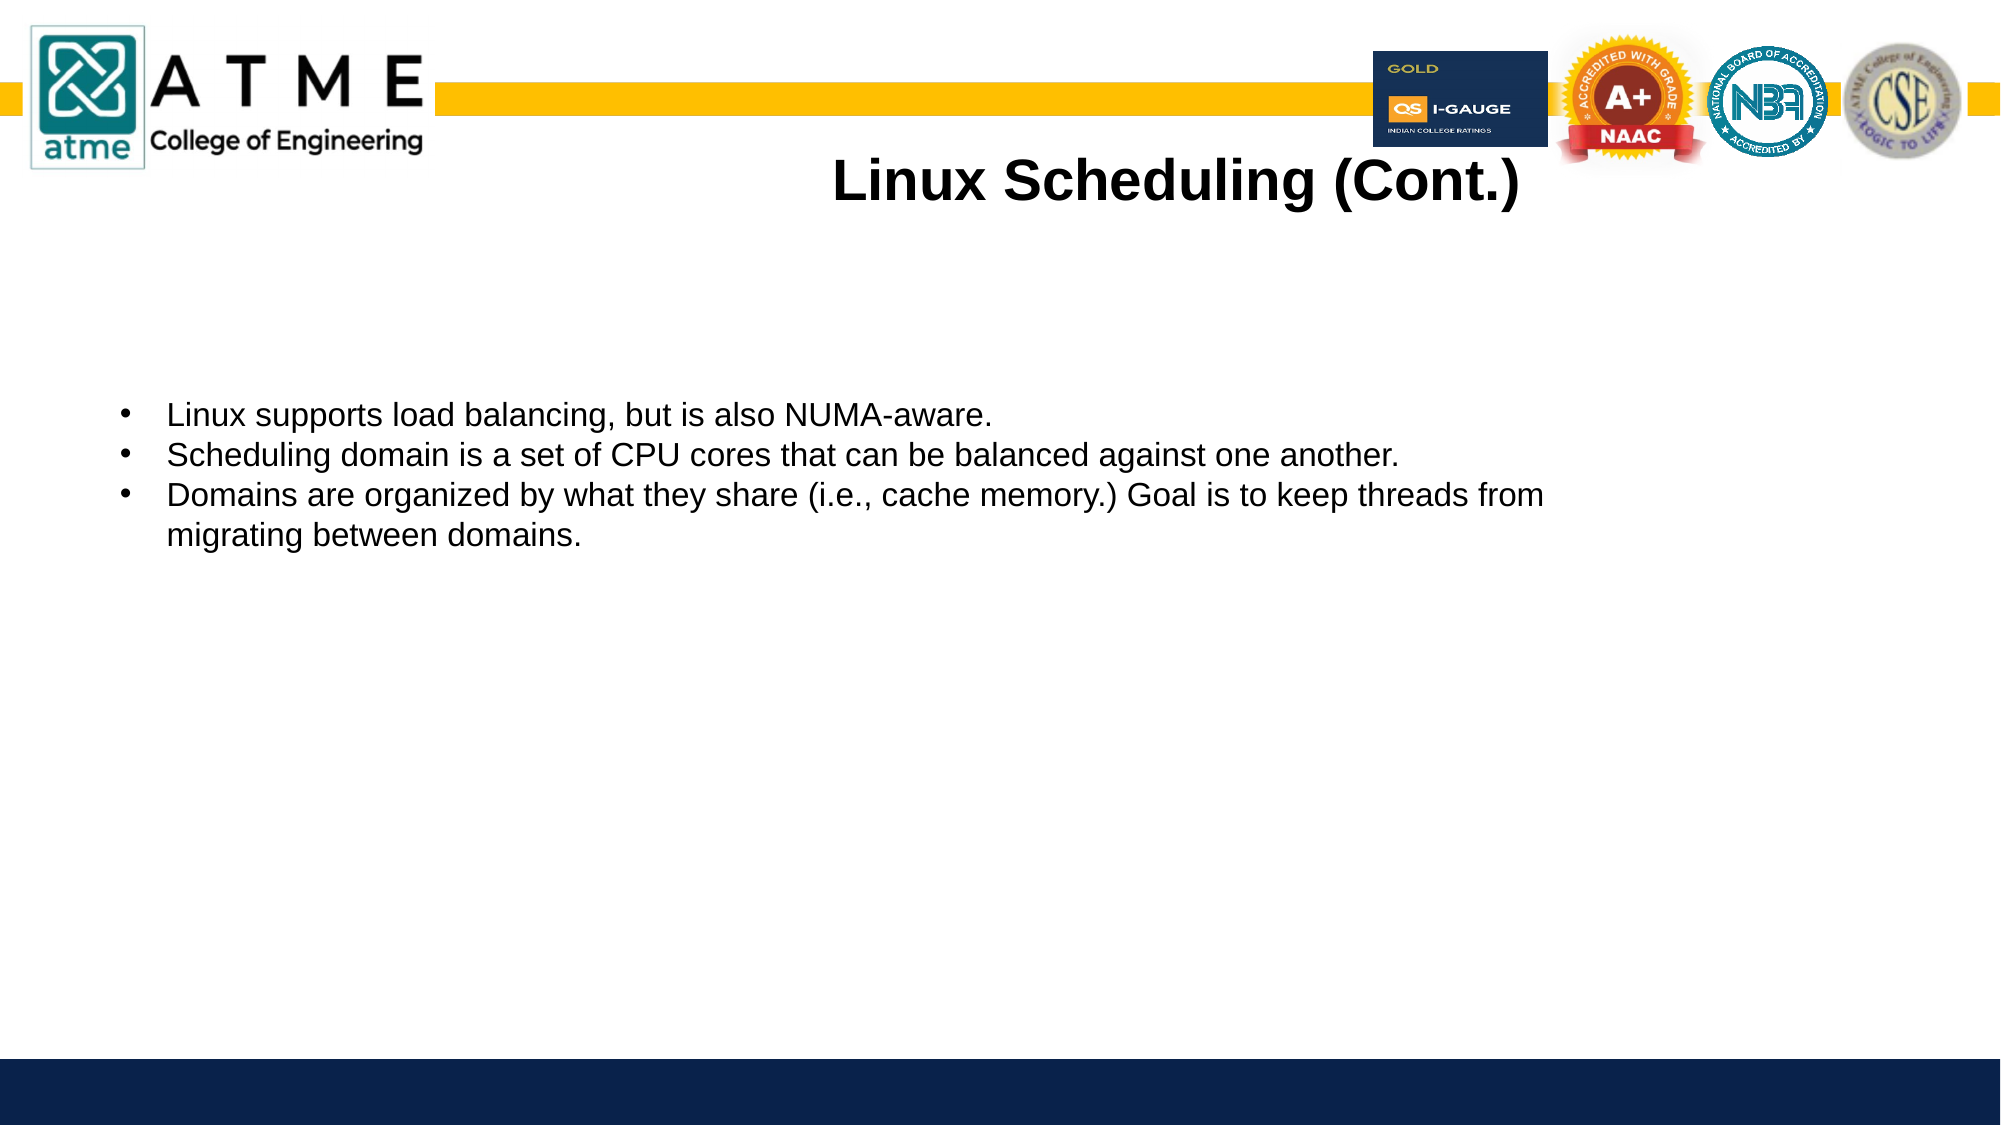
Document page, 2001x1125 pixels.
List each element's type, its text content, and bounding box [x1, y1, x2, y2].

text_box Linux supports load balancing, but is also NUMA-aware. Scheduling domain is a set of CPU cores that can be balanced against one another. Domains are organized by what they share (i.e., cache memory.) Goal is to keep threads from migrating between domains. [105, 385, 1674, 561]
picture [22, 15, 435, 178]
picture [1373, 20, 1828, 180]
picture [1840, 26, 1968, 176]
picture [0, 1059, 2001, 1125]
text_box Linux Scheduling (Cont.) [817, 135, 1537, 220]
